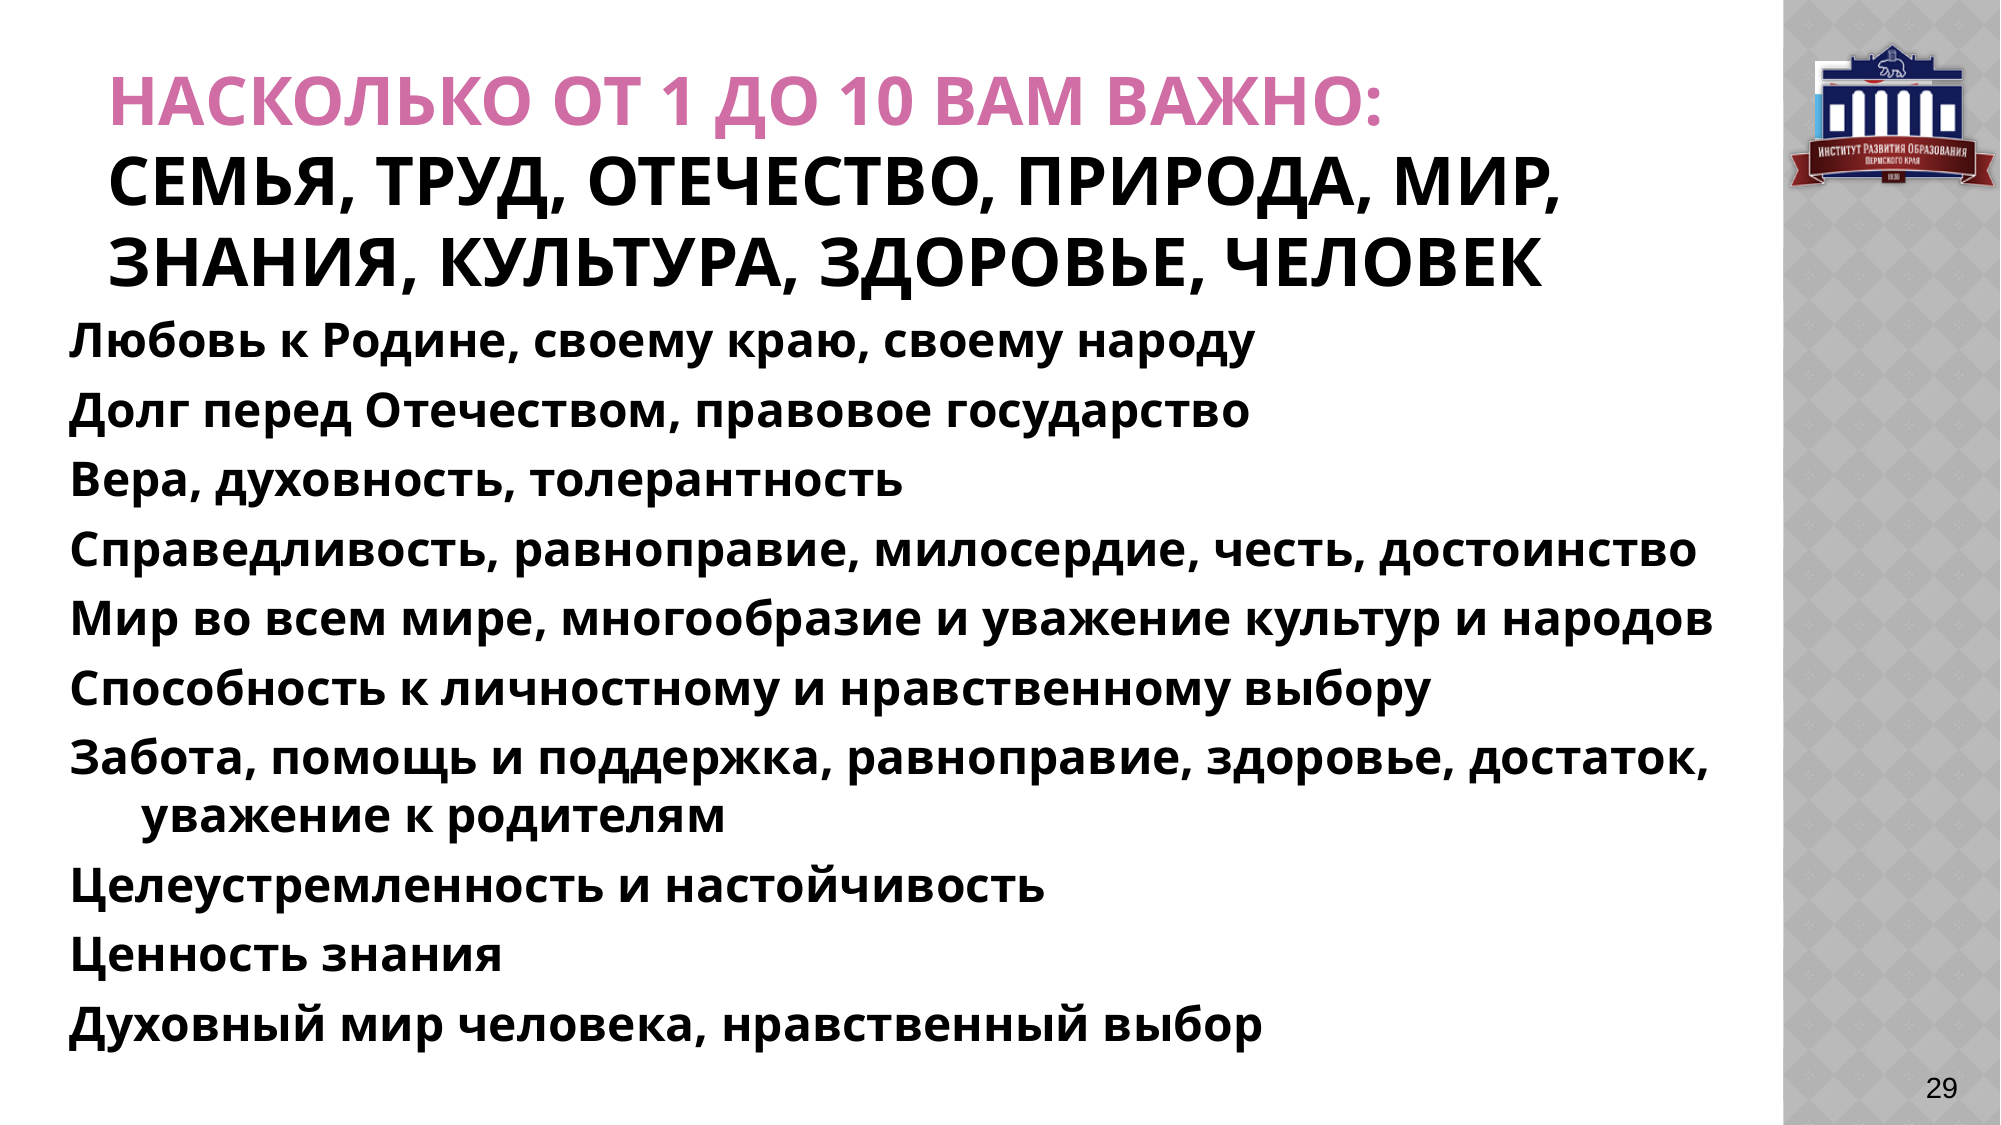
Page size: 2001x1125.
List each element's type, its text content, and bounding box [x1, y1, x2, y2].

title Насколько от 1 до 10 Вам важно: семья, труд, отечество, природа, мир, знания, культура, здоровье, человек [99, 52, 1684, 300]
list Любовь к Родине, своему краю, своему народу Долг перед Отечеством, правовое государство Вера, духовность, толерантность Справедливость, равноправие, милосердие, честь, достоинство Мир во всем мире, многообразие и уважение культур и народов Способность к личностному и нравственному выбору Забота, помощь и поддержка, равноправие, здоровье, достаток, уважение к родителям Целеустремленность и настойчивость Ценность знания Духовный мир человека, нравственный выбор [55, 302, 1777, 1071]
picture [1784, 38, 2000, 194]
